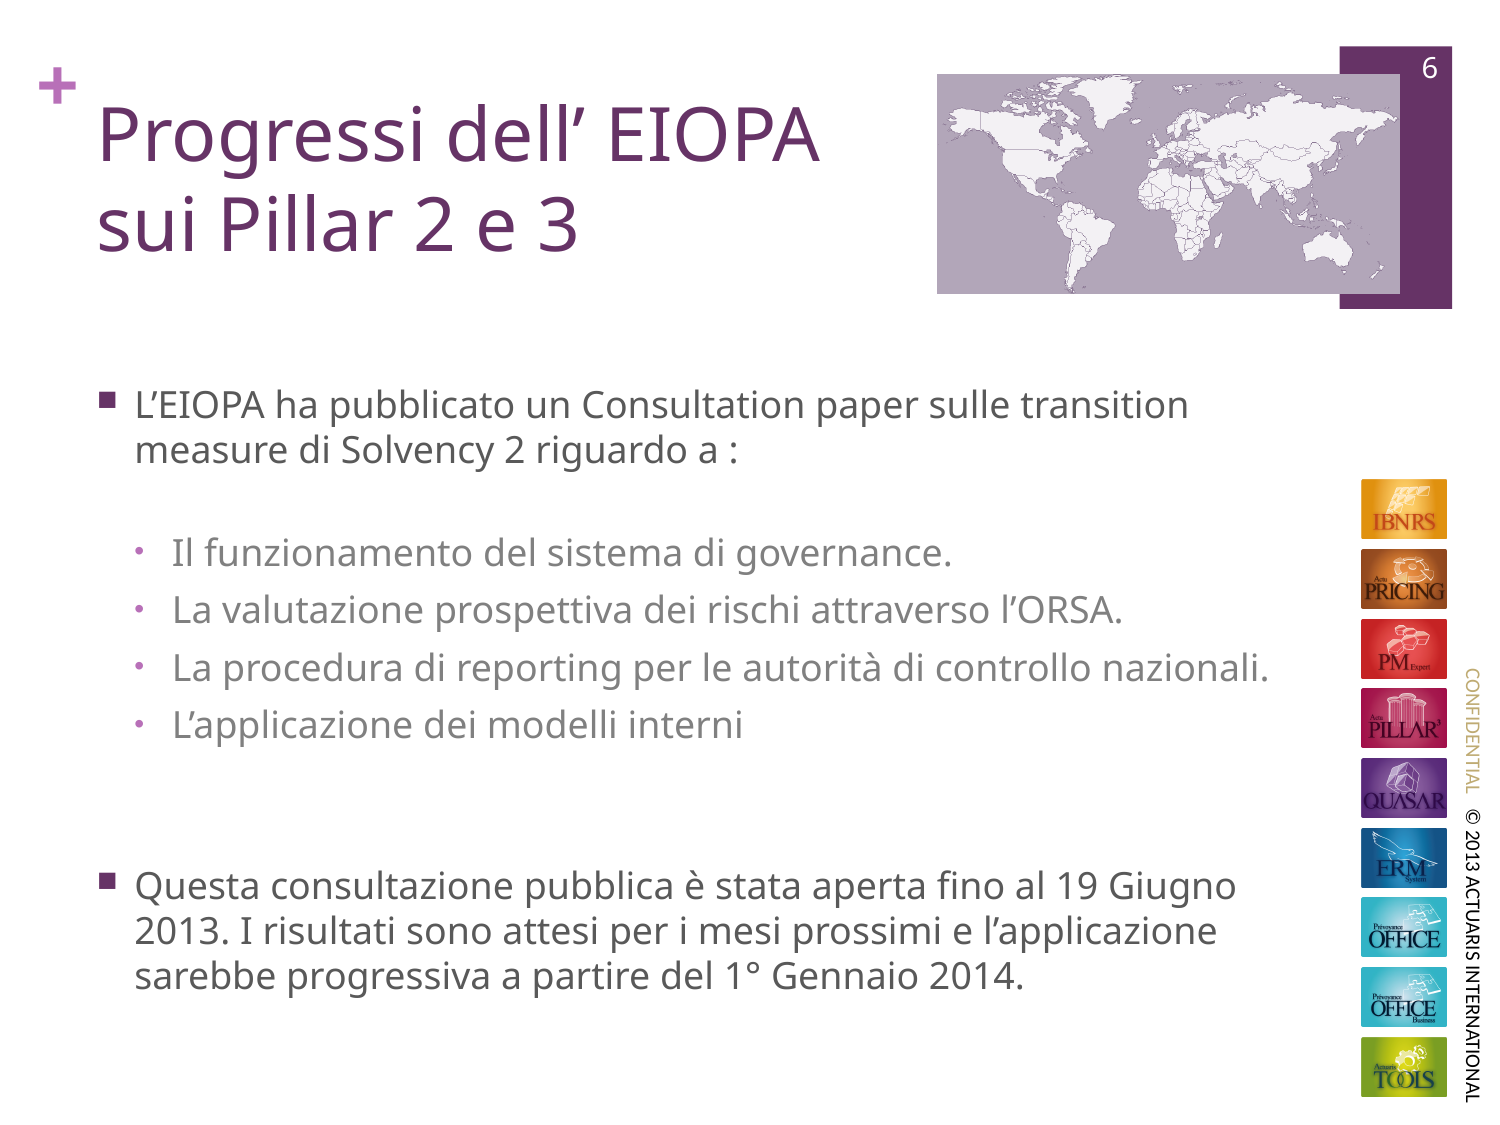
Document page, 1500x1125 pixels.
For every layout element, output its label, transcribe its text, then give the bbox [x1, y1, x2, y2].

picture [1361, 897, 1447, 957]
picture [1361, 828, 1447, 888]
picture [1361, 1037, 1447, 1097]
picture [1361, 479, 1447, 539]
picture [1361, 619, 1447, 679]
list L’EIOPA ha pubblicato un Consultation paper sulle transition measure di Solvency 2 riguardo a : Il funzionamento del sistema di governance. La valutazione prospettiva dei rischi attraverso l’ORSA. La procedura di reporting per le autorità di controllo nazionali. L’applicazione dei modelli interni Questa consultazione pubblica è stata aperta fino al 19 Giugno 2013. I risultati sono attesi per i mesi prossimi e l’applicazione sarebbe progressiva a partire del 1° Gennaio 2014. [81, 373, 1324, 1047]
picture [1361, 758, 1447, 818]
picture [1361, 549, 1447, 609]
picture [1361, 688, 1447, 748]
title Progressi dell’ EIOPA sui Pillar 2 e 3 [81, 79, 1322, 263]
slide_number 6 [1362, 39, 1454, 100]
picture [1361, 967, 1447, 1027]
